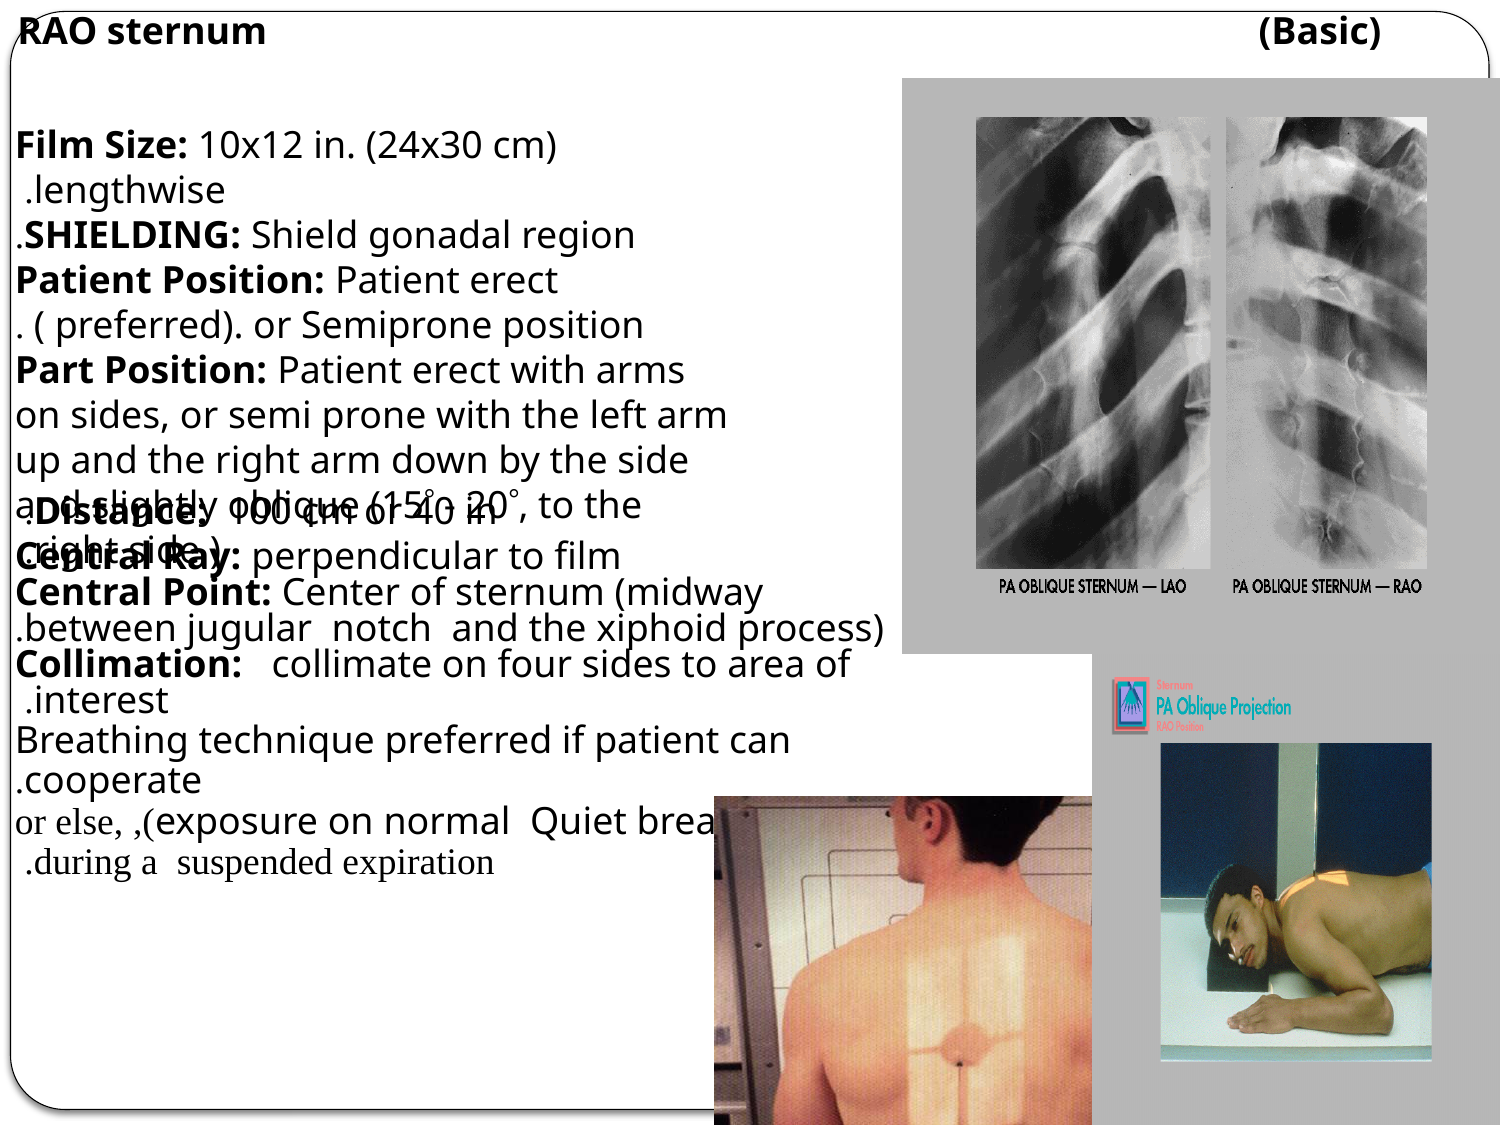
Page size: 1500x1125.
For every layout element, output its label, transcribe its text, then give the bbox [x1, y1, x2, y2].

text_box Film Size: 10x12 in. (24x30 cm) lengthwise. SHIELDING: Shield gonadal region. Patient Position: Patient erect ( preferred). or Semiprone position . Part Position: Patient erect with arms on sides, or semi prone with the left arm up and the right arm down by the side and slightly oblique (15 - 20, to the right side ). [0, 113, 750, 479]
text_box RAO sternum (Basic) [0, 0, 1400, 60]
text_box Distance: 100 cm or 40 in. Central Ray: perpendicular to film Central Point: Center of sternum (midway between jugular notch and the xiphoid process). Collimation: collimate on four sides to area of interest. Breathing technique preferred if patient can cooperate. ( exposure on normal Quiet breathing), or else, during a suspended expiration. [0, 479, 904, 891]
picture [714, 77, 1500, 1125]
